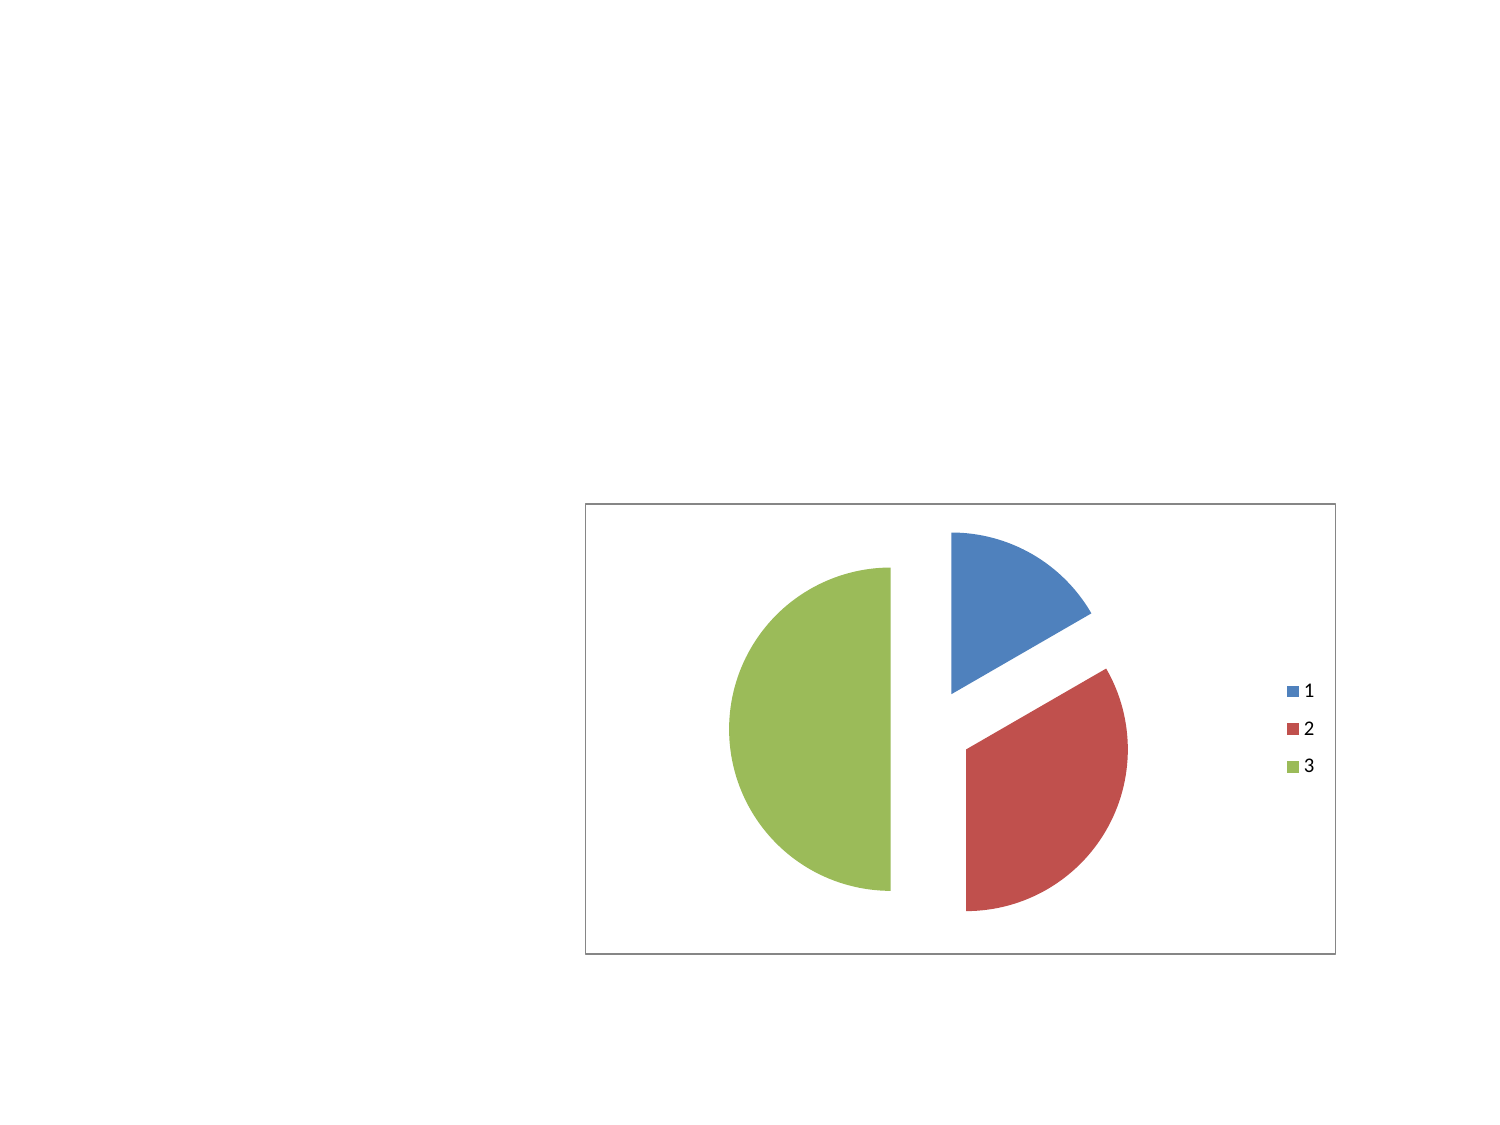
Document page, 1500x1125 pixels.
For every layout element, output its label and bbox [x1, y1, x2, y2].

text_box [584, 503, 1337, 955]
